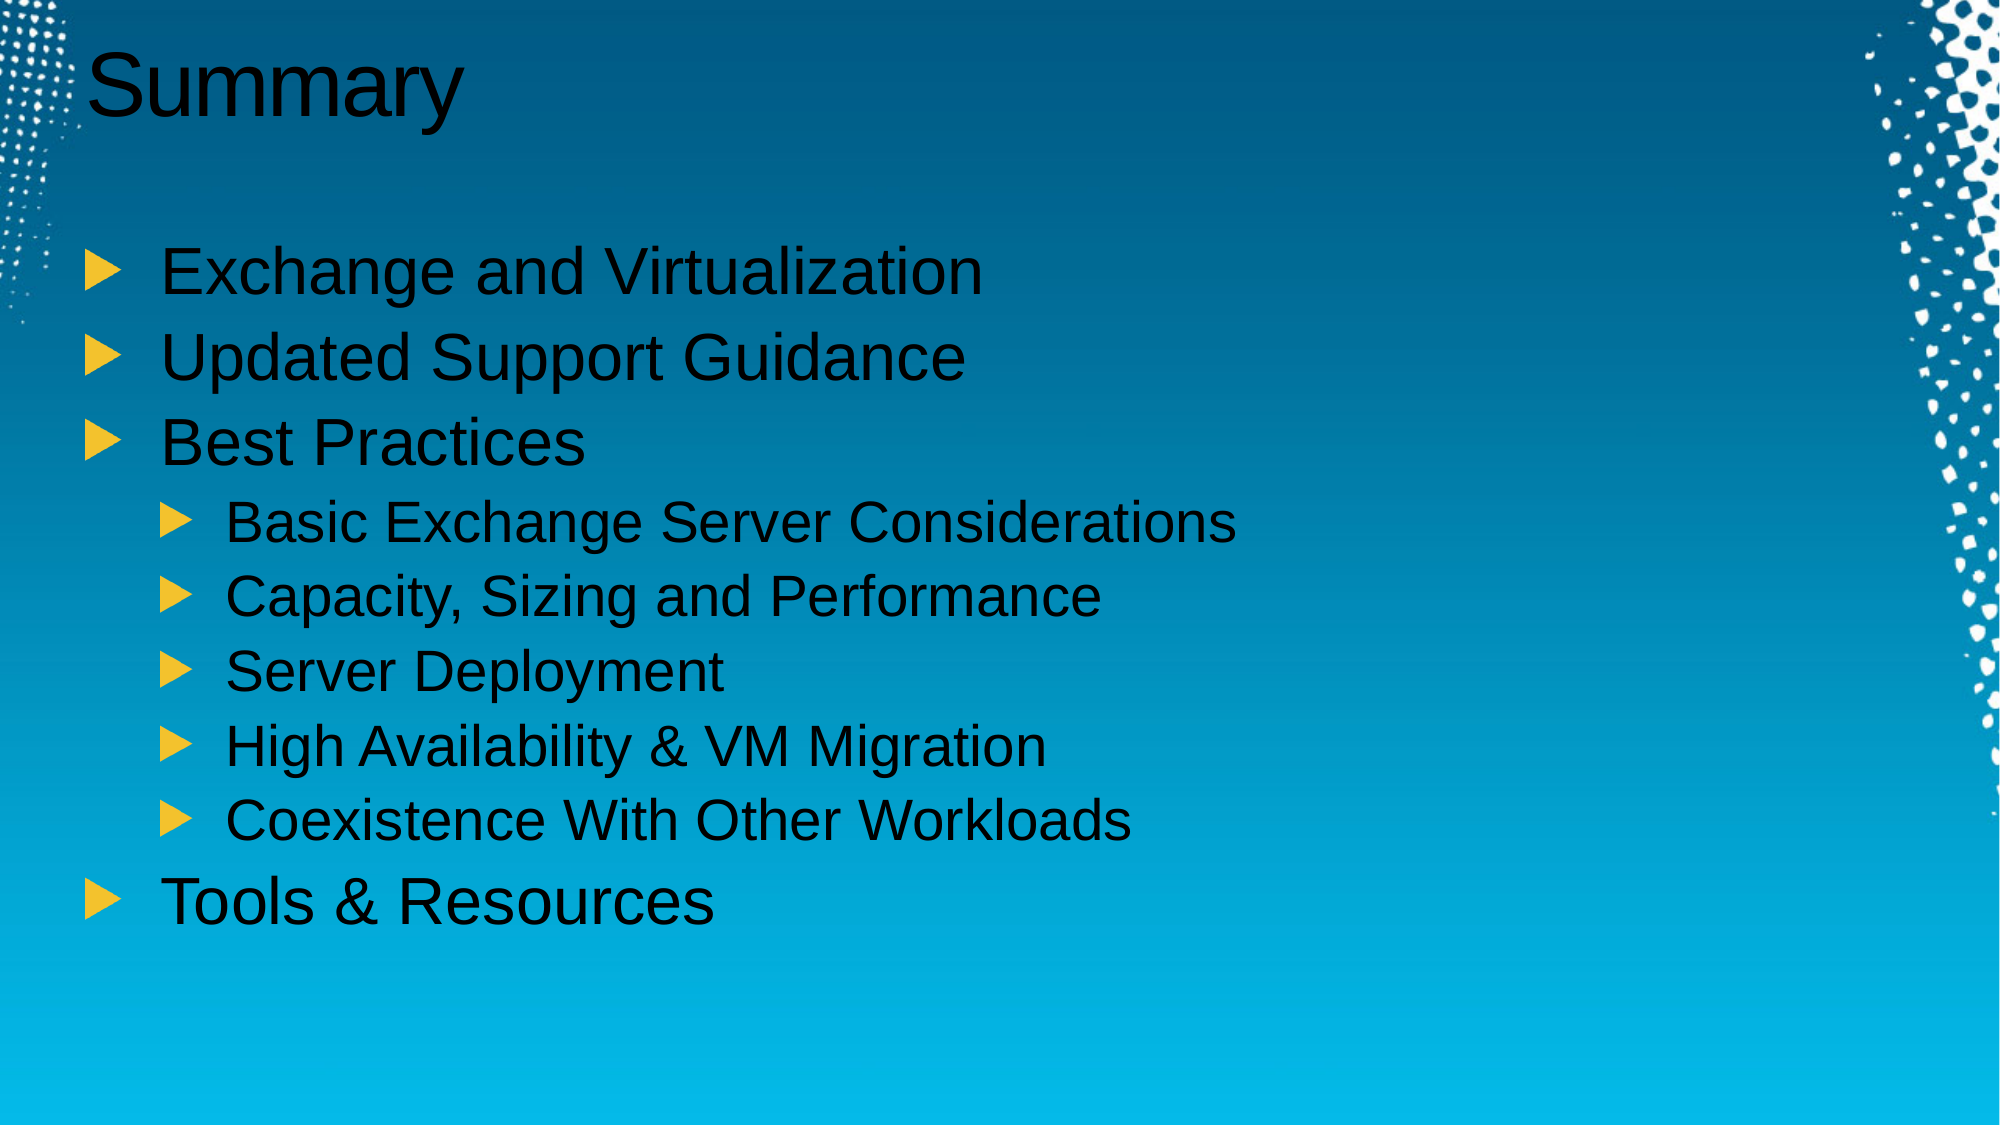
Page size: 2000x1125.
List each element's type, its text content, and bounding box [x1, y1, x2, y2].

picture [860, 801, 911, 839]
picture [1898, 188, 1912, 198]
picture [54, 76, 60, 83]
picture [1988, 547, 2000, 561]
picture [16, 22, 23, 34]
picture [378, 810, 400, 839]
picture [406, 804, 418, 839]
picture [665, 727, 677, 741]
picture [11, 55, 21, 64]
picture [659, 586, 686, 615]
picture [197, 889, 226, 923]
picture [30, 14, 40, 23]
picture [880, 586, 905, 615]
picture [1914, 274, 1920, 291]
picture [1926, 344, 1939, 358]
picture [610, 586, 623, 615]
picture [55, 62, 62, 69]
picture [596, 890, 600, 923]
picture [845, 586, 849, 615]
picture [41, 59, 48, 67]
picture [10, 69, 17, 78]
picture [1932, 235, 1943, 241]
picture [419, 652, 451, 690]
picture [1990, 492, 2000, 505]
picture [161, 652, 190, 686]
picture [663, 810, 674, 839]
picture [681, 661, 685, 690]
picture [861, 575, 874, 615]
picture [1955, 557, 1965, 573]
picture [235, 889, 264, 923]
picture [3, 10, 11, 18]
picture [43, 42, 49, 53]
picture [163, 879, 198, 923]
picture [590, 586, 601, 615]
picture [1955, 246, 1965, 256]
picture [1946, 155, 1961, 167]
picture [1963, 278, 1976, 291]
picture [1974, 683, 1985, 694]
picture [579, 586, 583, 615]
picture [932, 586, 936, 615]
picture [29, 27, 38, 38]
picture [1963, 589, 1976, 607]
picture [1978, 517, 1987, 527]
picture [1911, 223, 1918, 230]
picture [1942, 465, 1958, 483]
picture [628, 661, 639, 690]
picture [1020, 736, 1024, 765]
picture [955, 730, 967, 765]
picture [33, 116, 40, 124]
picture [1994, 382, 2000, 391]
picture [692, 661, 703, 690]
picture [600, 661, 604, 690]
picture [827, 810, 831, 839]
picture [773, 810, 784, 839]
picture [28, 42, 36, 53]
picture [1935, 431, 1946, 449]
picture [704, 586, 715, 615]
picture [304, 810, 329, 839]
picture [1972, 312, 1985, 322]
picture [268, 661, 293, 690]
picture [1950, 359, 1960, 366]
picture [161, 503, 190, 536]
picture [520, 889, 549, 923]
title Summary [85, 37, 1914, 138]
picture [1920, 257, 1932, 264]
picture [271, 586, 298, 615]
picture [284, 736, 297, 765]
picture [229, 577, 263, 615]
picture [925, 736, 952, 765]
picture [647, 661, 672, 690]
picture [1928, 399, 1939, 415]
picture [743, 575, 747, 615]
picture [1984, 349, 1992, 357]
picture [1963, 535, 1977, 550]
picture [1942, 269, 1953, 276]
picture [86, 335, 119, 374]
picture [1988, 691, 2000, 709]
picture [6, 97, 12, 105]
picture [710, 655, 722, 690]
picture [13, 41, 25, 49]
picture [1013, 586, 1017, 615]
picture [942, 586, 954, 615]
picture [1935, 0, 2000, 306]
picture [9, 84, 15, 91]
picture [1982, 714, 1993, 729]
picture [1075, 810, 1089, 839]
picture [906, 736, 910, 765]
picture [652, 799, 656, 839]
picture [652, 728, 686, 765]
picture [1921, 0, 1934, 8]
picture [748, 727, 785, 765]
picture [724, 586, 738, 615]
picture [404, 879, 439, 923]
picture [26, 57, 34, 68]
picture [318, 725, 322, 765]
picture [349, 661, 374, 690]
picture [1981, 604, 2000, 620]
picture [336, 586, 363, 615]
picture [536, 586, 557, 615]
picture [980, 586, 1007, 615]
picture [449, 889, 478, 923]
picture [230, 652, 260, 690]
picture [487, 736, 514, 765]
list Exchange and Virtualization Updated Support Guidance Best Practices Basic Exchange Server Considerations Capacity, Sizing and Performance Server Deployment High Availability & VM Migration Coexistence With Other Workloads Tools & Resources [85, 237, 1914, 562]
picture [1992, 438, 2000, 448]
picture [382, 661, 386, 690]
picture [693, 586, 697, 615]
picture [16, 143, 21, 151]
picture [1930, 291, 1941, 297]
picture [42, 31, 53, 39]
picture [86, 879, 119, 918]
picture [949, 810, 953, 839]
picture [1993, 321, 2000, 339]
picture [489, 810, 511, 839]
picture [1929, 27, 1945, 45]
picture [699, 801, 736, 839]
picture [529, 736, 545, 765]
picture [329, 736, 340, 765]
picture [501, 661, 517, 690]
picture [1946, 525, 1956, 533]
picture [1957, 187, 1971, 200]
picture [1935, 177, 1945, 189]
picture [1031, 736, 1042, 765]
picture [610, 661, 622, 690]
picture [1958, 445, 1968, 460]
picture [1941, 324, 1952, 332]
picture [429, 736, 456, 765]
picture [1948, 413, 1958, 424]
picture [336, 810, 358, 839]
picture [56, 47, 64, 55]
picture [45, 16, 55, 24]
picture [1963, 335, 1972, 344]
picture [762, 799, 766, 839]
picture [1925, 141, 1935, 155]
picture [58, 32, 66, 41]
picture [633, 804, 645, 839]
picture [368, 586, 390, 615]
picture [161, 727, 190, 760]
picture [1889, 152, 1901, 166]
picture [1991, 747, 2000, 765]
picture [1995, 582, 2000, 595]
picture [231, 727, 261, 765]
picture [1010, 810, 1035, 839]
picture [425, 586, 450, 627]
picture [521, 725, 526, 765]
picture [1024, 586, 1035, 615]
picture [0, 24, 9, 33]
picture [229, 801, 262, 839]
picture [1945, 213, 1955, 220]
picture [360, 727, 395, 765]
picture [1980, 460, 1987, 469]
picture [605, 736, 630, 777]
picture [1919, 367, 1930, 378]
picture [986, 736, 1011, 765]
picture [301, 661, 305, 690]
picture [793, 810, 818, 839]
picture [1991, 637, 2000, 652]
picture [318, 661, 343, 690]
picture [313, 586, 329, 615]
picture [485, 577, 515, 615]
picture [775, 577, 803, 615]
picture [1970, 426, 1980, 436]
picture [875, 736, 896, 777]
picture [409, 580, 421, 615]
picture [24, 72, 32, 79]
picture [913, 586, 917, 615]
picture [916, 810, 941, 839]
picture [33, 0, 42, 10]
picture [1979, 657, 1995, 676]
picture [811, 586, 836, 615]
picture [1042, 810, 1069, 839]
picture [47, 0, 57, 10]
picture [0, 40, 9, 45]
picture [1045, 586, 1067, 615]
picture [161, 577, 190, 611]
picture [565, 801, 616, 839]
picture [468, 810, 479, 839]
picture [1938, 122, 1950, 133]
picture [1969, 625, 1985, 642]
picture [398, 736, 423, 765]
picture [1935, 379, 1948, 391]
picture [271, 810, 296, 839]
picture [1952, 502, 1967, 516]
picture [17, 129, 23, 136]
picture [559, 890, 575, 923]
picture [1972, 570, 1986, 583]
picture [1915, 109, 1924, 119]
picture [338, 879, 376, 923]
picture [1960, 392, 1970, 403]
picture [18, 0, 29, 6]
picture [616, 889, 642, 923]
picture [31, 131, 37, 138]
picture [1973, 368, 1982, 380]
picture [707, 727, 740, 765]
picture [1914, 308, 1929, 326]
picture [1922, 200, 1934, 207]
picture [161, 801, 190, 835]
picture [649, 889, 678, 923]
picture [873, 736, 886, 765]
picture [38, 74, 47, 80]
picture [86, 250, 119, 289]
picture [33, 88, 42, 97]
picture [580, 890, 584, 923]
picture [1107, 810, 1129, 839]
picture [567, 661, 592, 702]
picture [969, 799, 990, 839]
picture [486, 890, 512, 923]
picture [518, 810, 543, 839]
picture [286, 890, 312, 923]
picture [589, 730, 601, 765]
picture [612, 586, 633, 627]
picture [1074, 586, 1099, 615]
picture [493, 661, 498, 702]
picture [1925, 87, 1941, 99]
picture [424, 810, 449, 839]
picture [813, 727, 850, 765]
picture [459, 661, 484, 690]
picture [286, 736, 307, 777]
picture [960, 586, 971, 615]
picture [1968, 481, 1978, 492]
picture [1892, 212, 1902, 216]
picture [86, 420, 119, 459]
picture [743, 804, 755, 839]
picture [1094, 799, 1098, 839]
picture [0, 155, 5, 163]
picture [457, 810, 461, 839]
picture [18, 13, 26, 19]
picture [34, 101, 43, 111]
picture [686, 890, 712, 923]
picture [305, 586, 310, 627]
picture [1983, 404, 1992, 414]
picture [537, 661, 562, 690]
picture [1953, 301, 1962, 312]
picture [1914, 164, 1923, 177]
